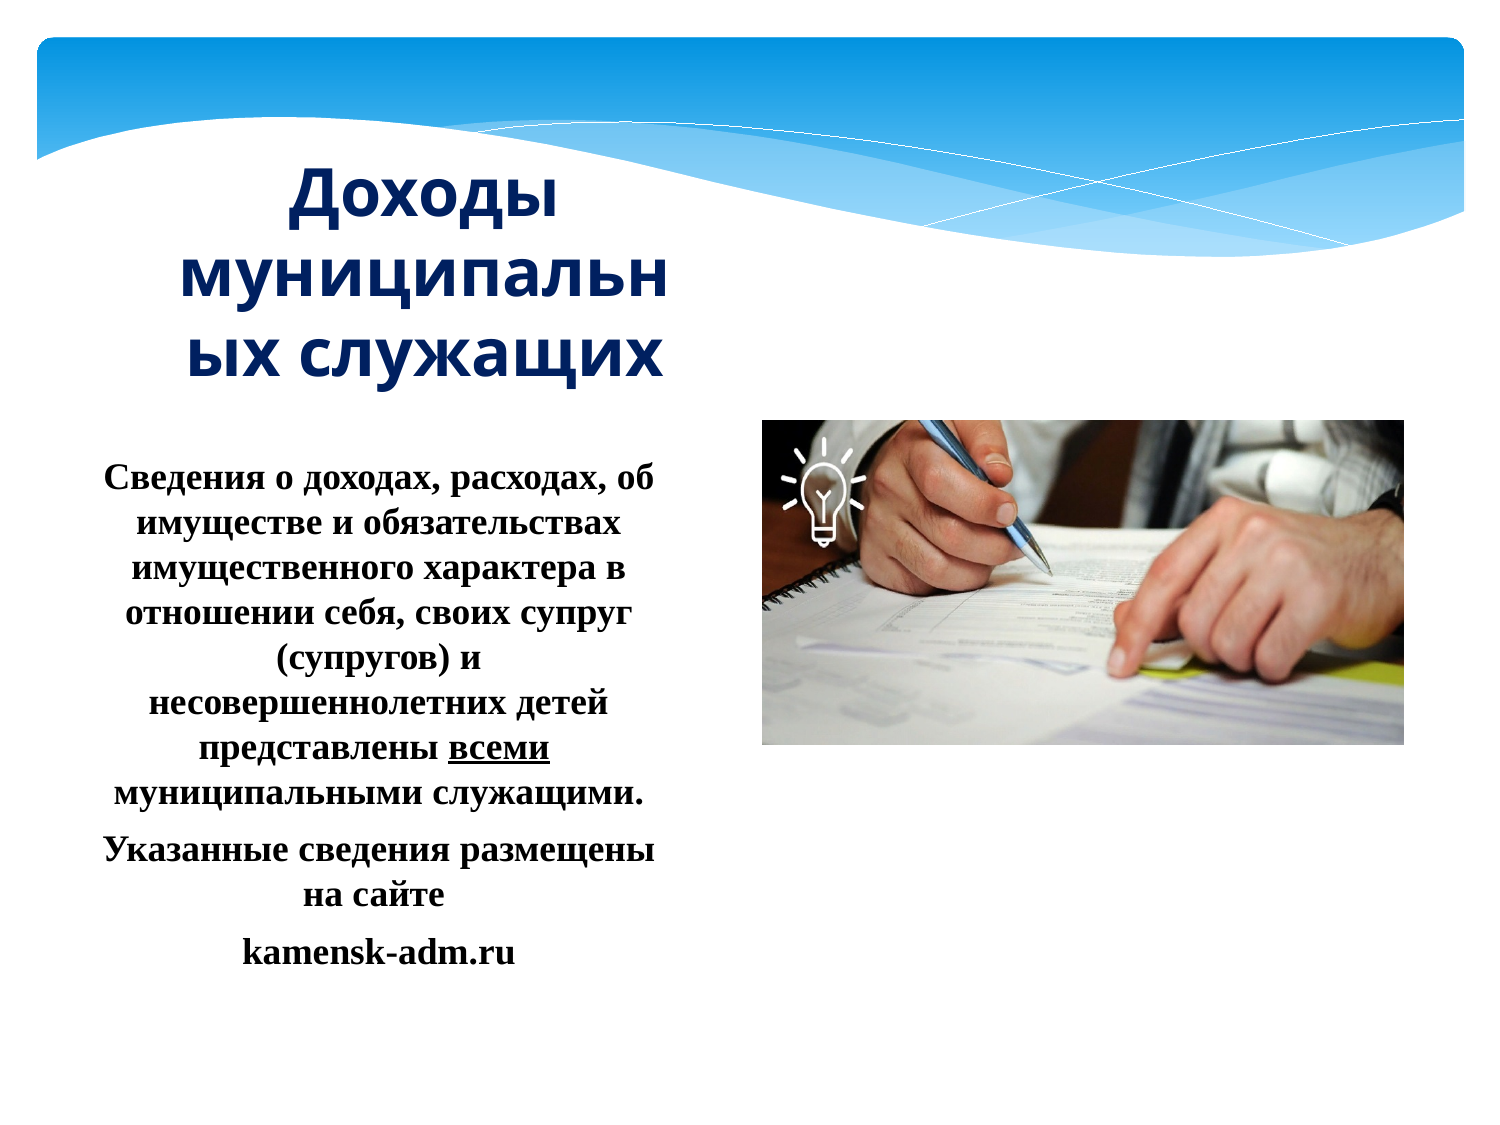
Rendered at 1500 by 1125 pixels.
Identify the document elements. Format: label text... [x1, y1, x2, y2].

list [762, 420, 1404, 746]
title Доходы муниципальных служащих [150, 137, 700, 398]
list Сведения о доходах, расходах, об имуществе и обязательствах имущественного характера в отношении себя, своих супруг (супругов) и несовершеннолетних детей представлены всеми муниципальными служащими. Указанные сведения размещены на сайте kamensk-adm.ru [81, 444, 677, 1000]
